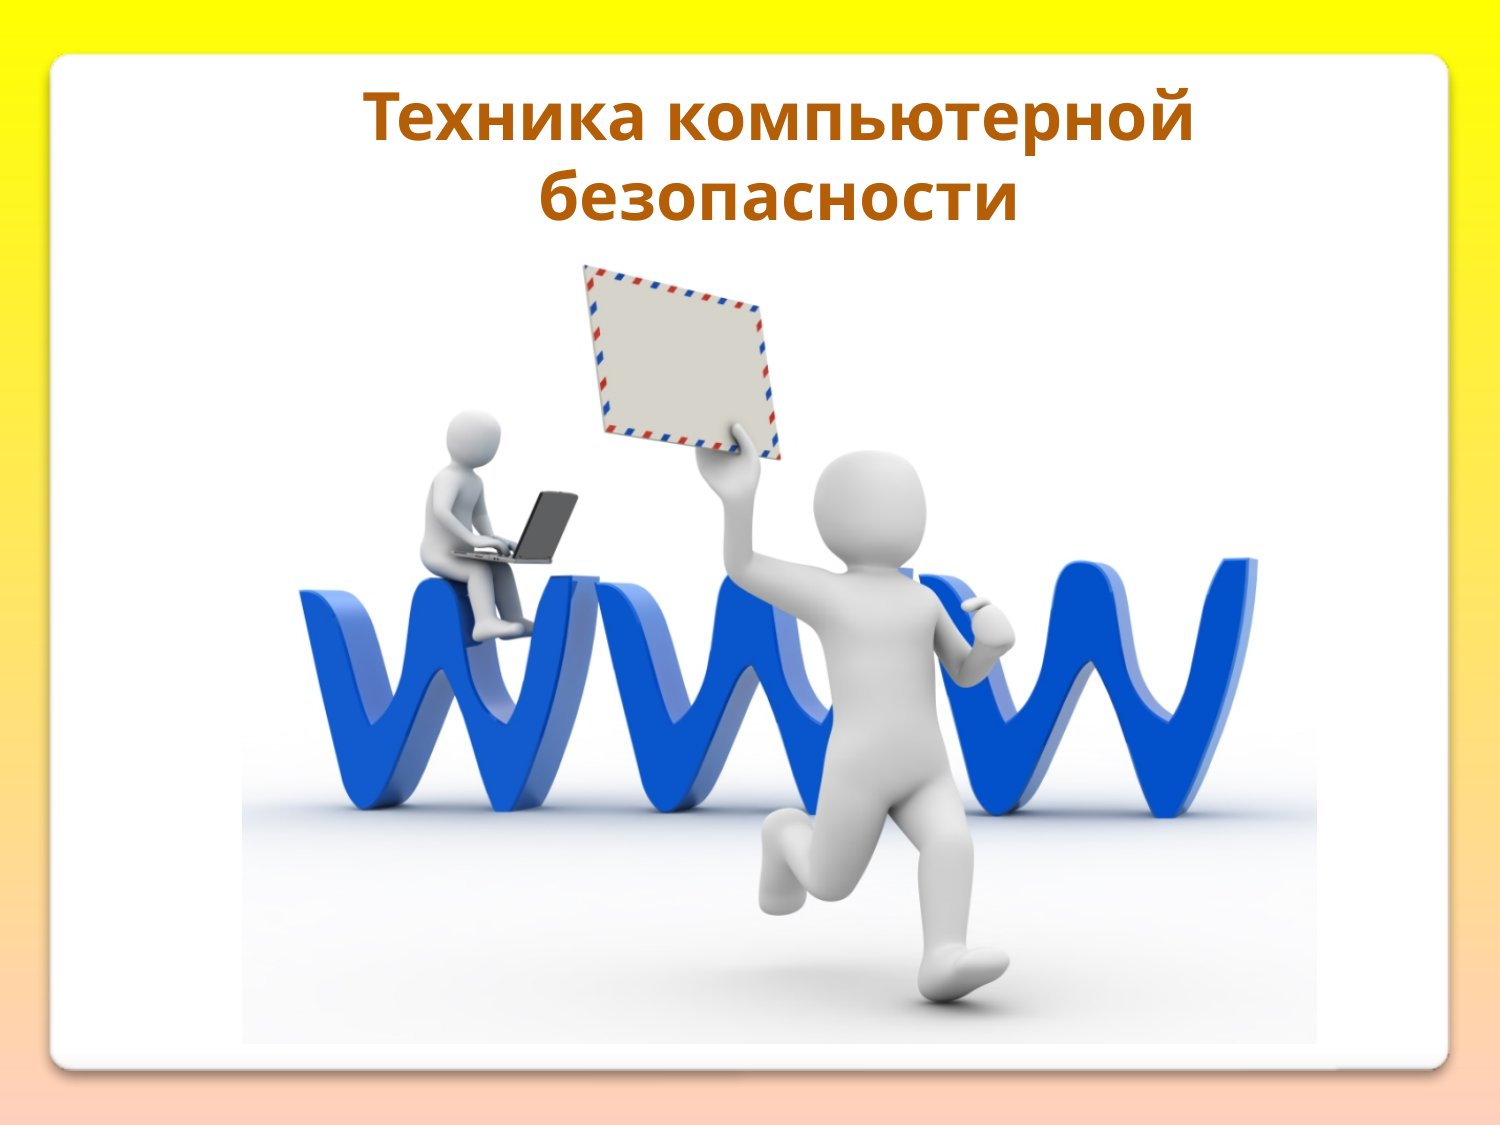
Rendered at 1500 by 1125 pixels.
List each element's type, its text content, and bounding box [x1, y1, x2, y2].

text_box Техника компьютерной безопасности [159, 66, 1400, 241]
picture [242, 237, 1318, 1044]
